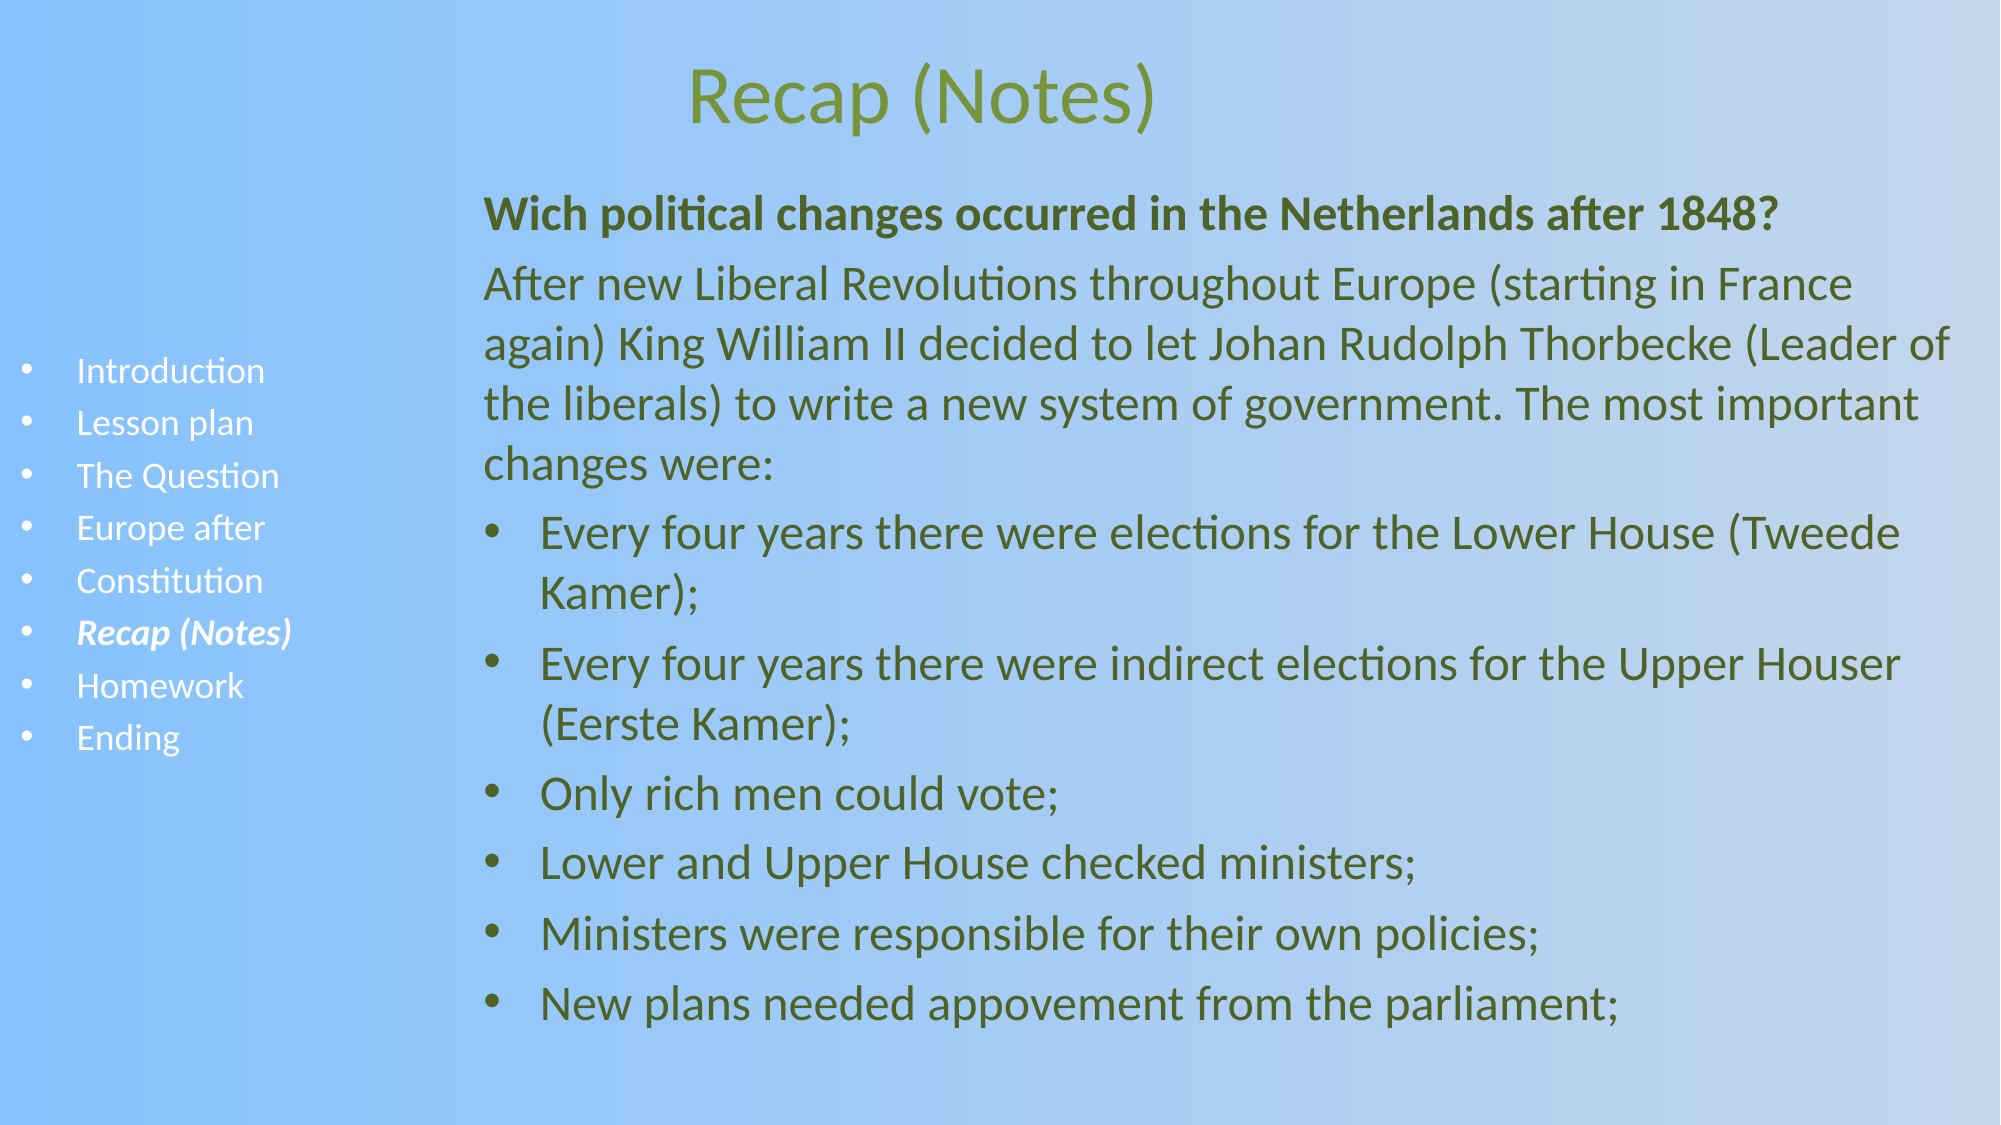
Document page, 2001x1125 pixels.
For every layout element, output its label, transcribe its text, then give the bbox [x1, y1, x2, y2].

text_box Introduction Lesson plan The Question Europe after Constitution Recap (Notes) Homework Ending [5, 338, 468, 1081]
text_box Wich political changes occurred in the Netherlands after 1848? After new Liberal Revolutions throughout Europe (starting in France again) King William II decided to let Johan Rudolph Thorbecke (Leader of the liberals) to write a new system of government. The most important changes were: Every four years there were elections for the Lower House (Tweede Kamer); Every four years there were indirect elections for the Upper Houser (Eerste Kamer); Only rich men could vote; Lower and Upper House checked ministers; Ministers were responsible for their own policies; New plans needed appovement from the parliament; [468, 172, 1981, 1106]
text_box Recap (Notes) [444, 19, 1402, 162]
